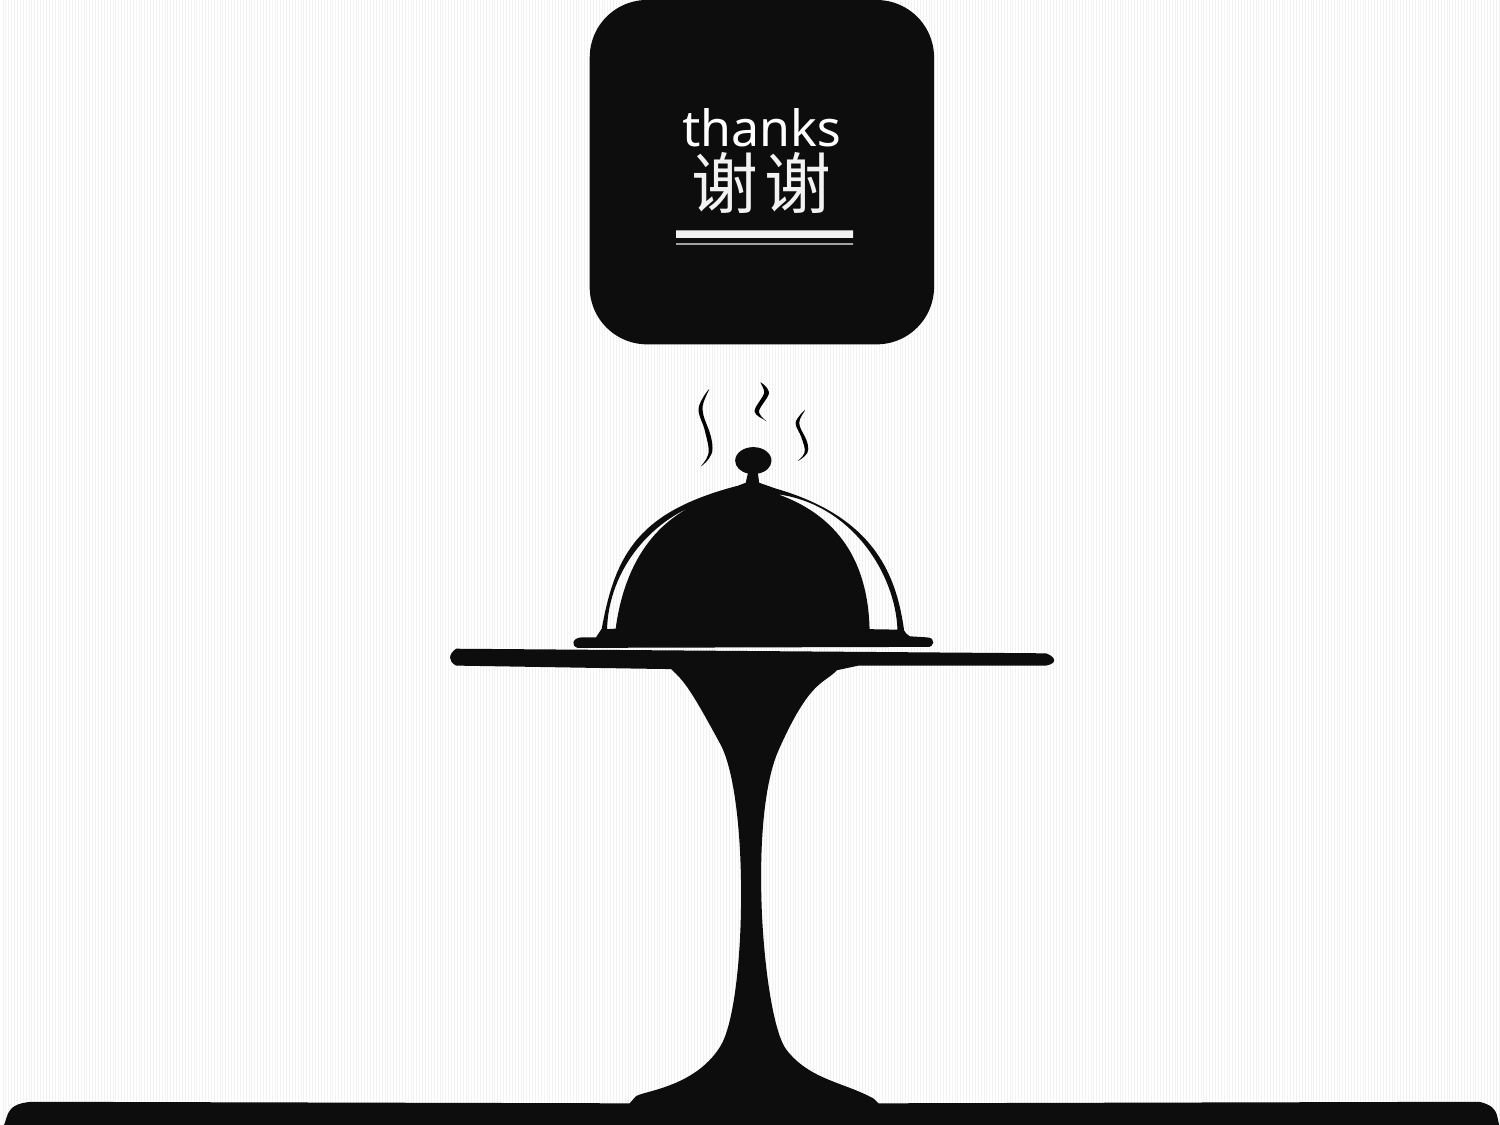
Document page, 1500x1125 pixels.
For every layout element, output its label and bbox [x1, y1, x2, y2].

text_box [0, 382, 1500, 1125]
text_box [558, 0, 966, 345]
